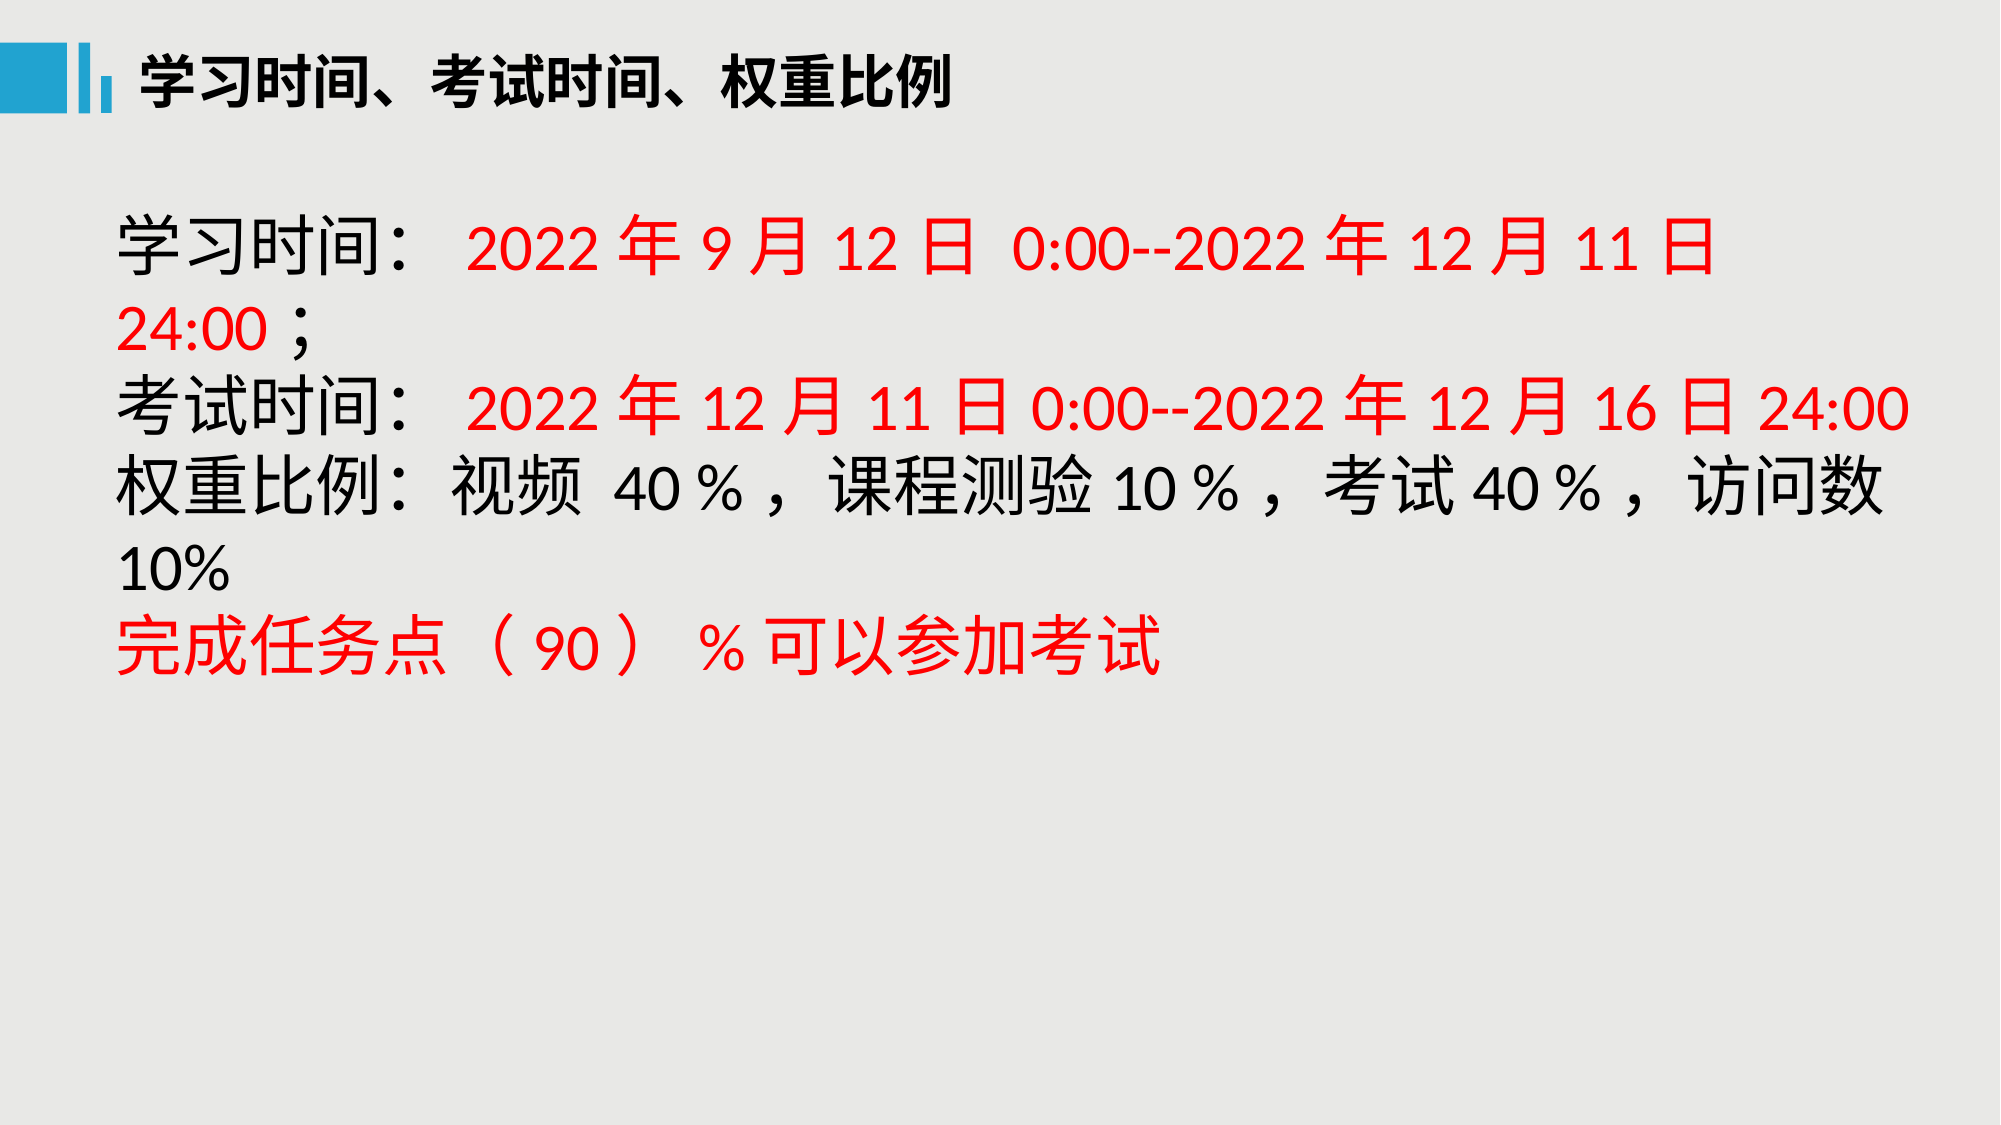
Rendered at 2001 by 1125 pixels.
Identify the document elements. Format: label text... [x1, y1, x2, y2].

text_box [0, 41, 69, 116]
text_box 学习时间：2022年9月12日 0:00--2022年12月11日24:00； 考试时间：2022年12月11日0:00--2022年12月16日24:00 权重比例：视频 40 %，课程测验10 %，考试40 %，访问数10% 完成任务点（90）%可以参加考试 [101, 196, 1940, 692]
text_box 学习时间、考试时间、权重比例 [123, 38, 983, 124]
text_box [77, 41, 92, 116]
text_box [99, 74, 114, 115]
